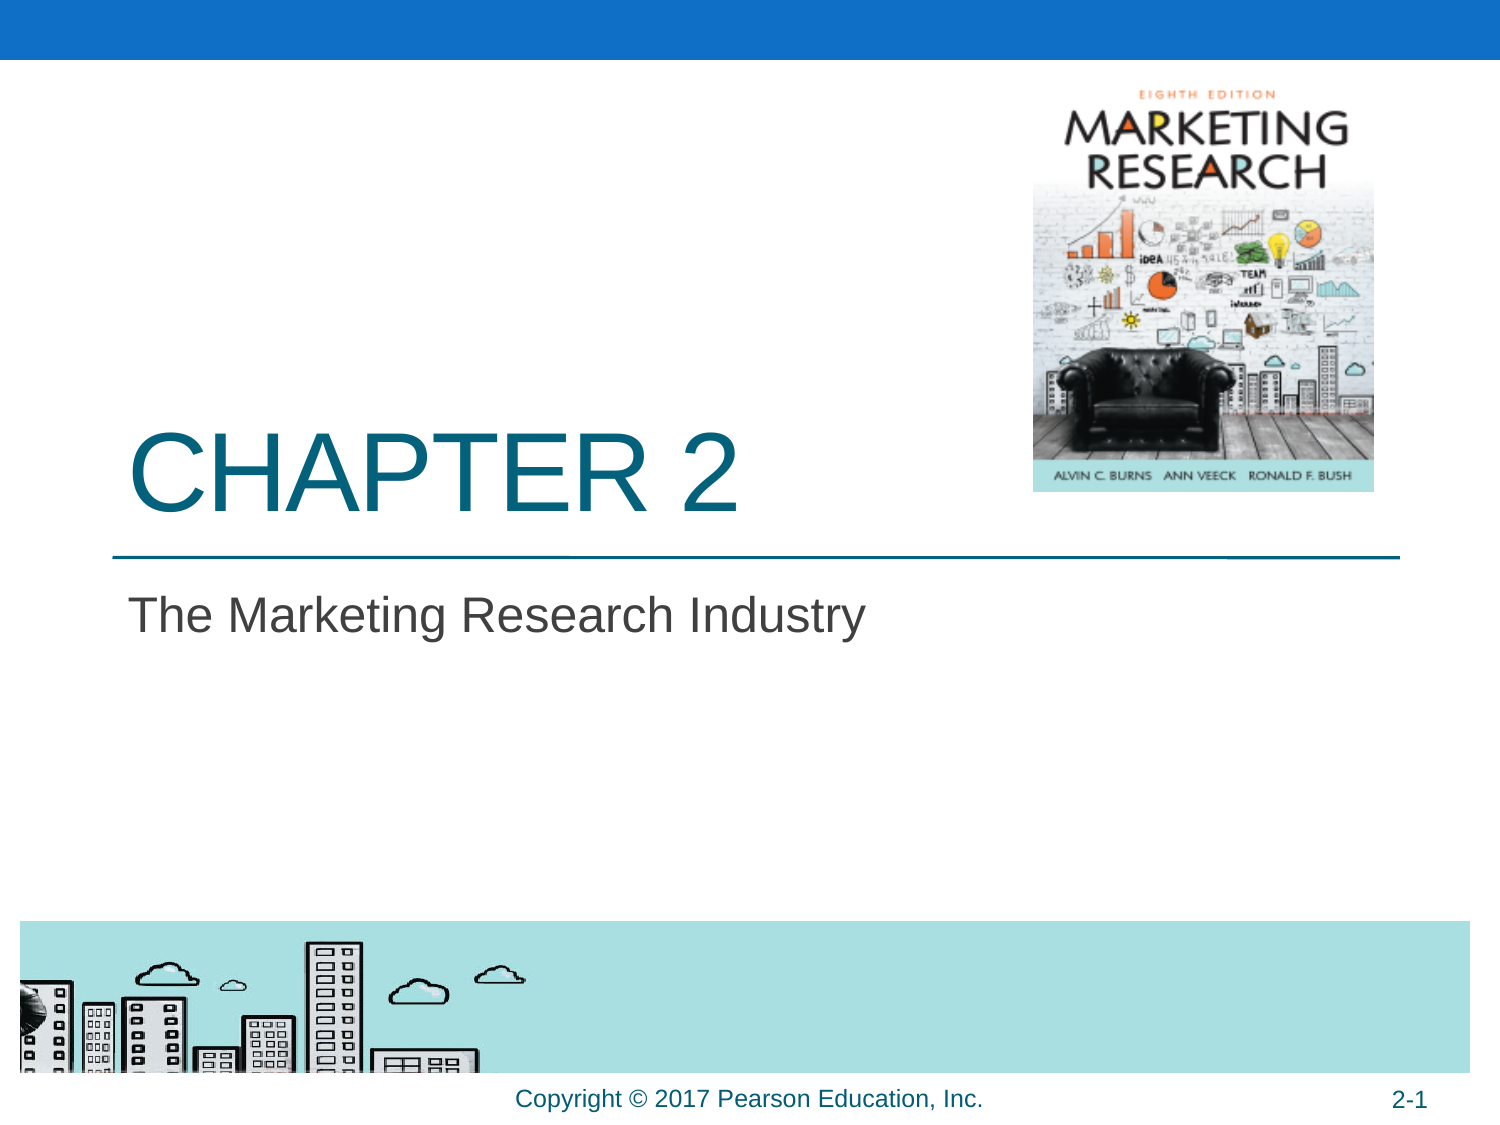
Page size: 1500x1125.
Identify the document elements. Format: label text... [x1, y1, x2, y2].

picture [1033, 86, 1374, 492]
title Chapter 2 [112, 224, 1400, 542]
picture [641, 1100, 647, 1107]
subtitle The Marketing Research Industry [112, 575, 1163, 863]
picture [20, 921, 1471, 1073]
